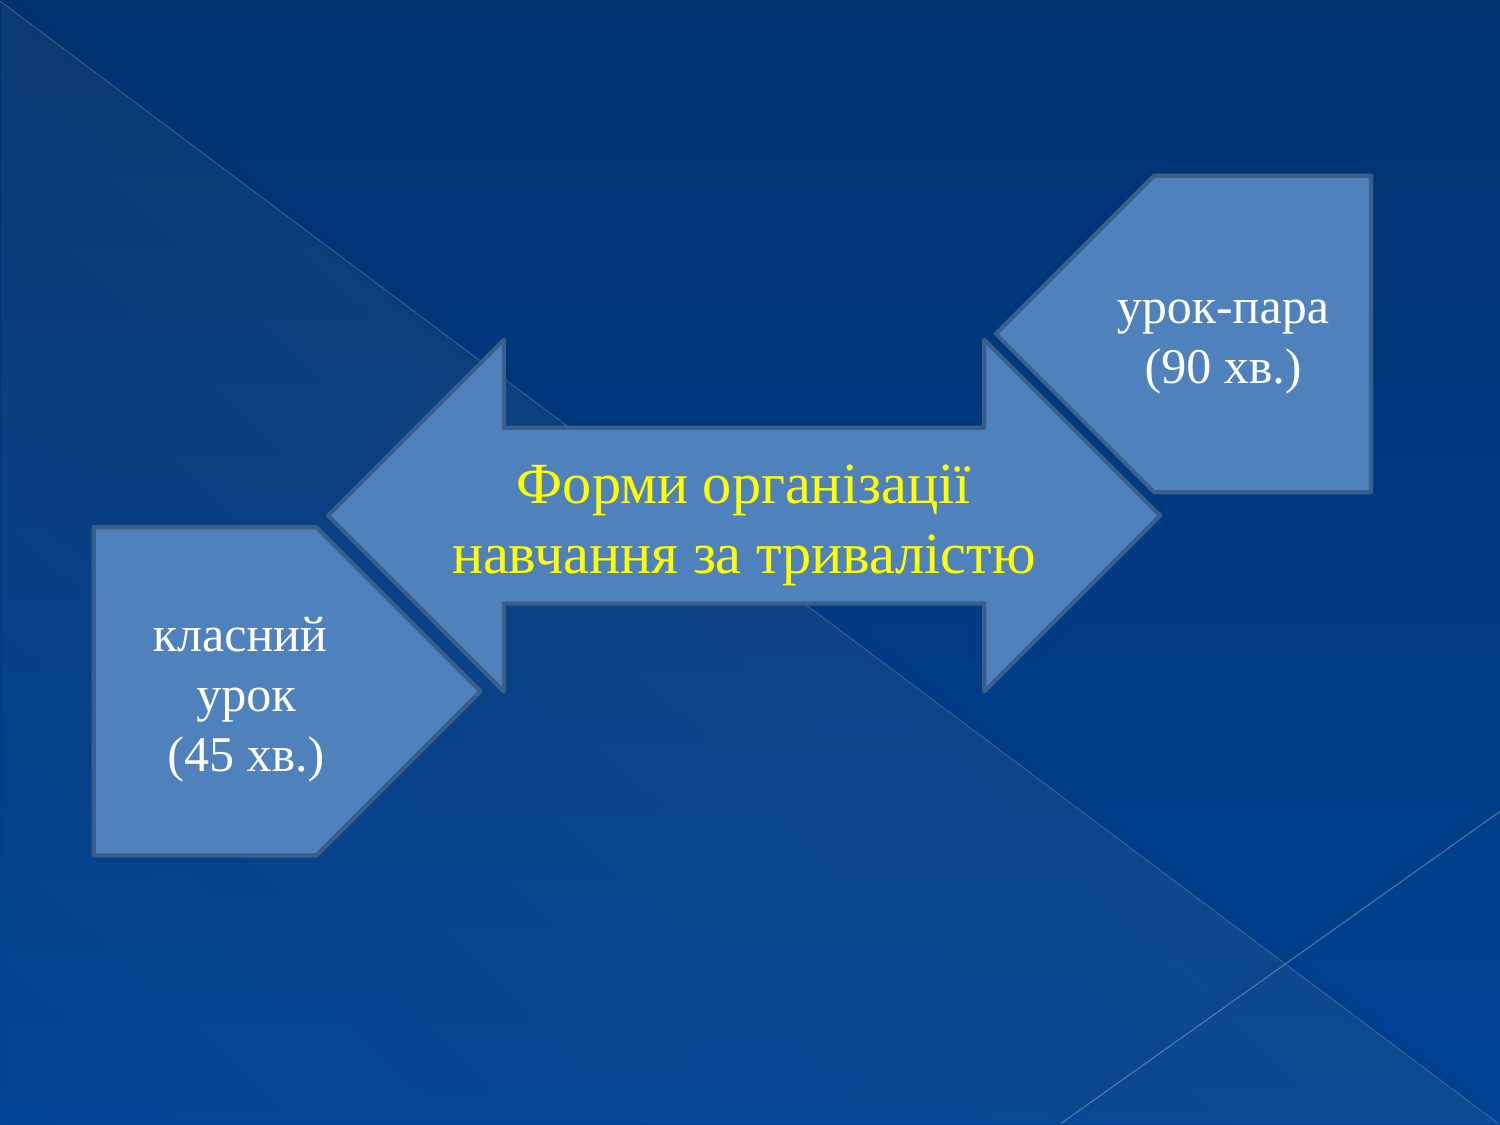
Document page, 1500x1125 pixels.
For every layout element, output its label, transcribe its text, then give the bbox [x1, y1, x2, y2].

text_box урок-пара (90 хв.) [993, 173, 1374, 495]
text_box Форми організації навчання за тривалістю [326, 337, 1163, 694]
text_box класний урок (45 хв.) [91, 525, 483, 858]
